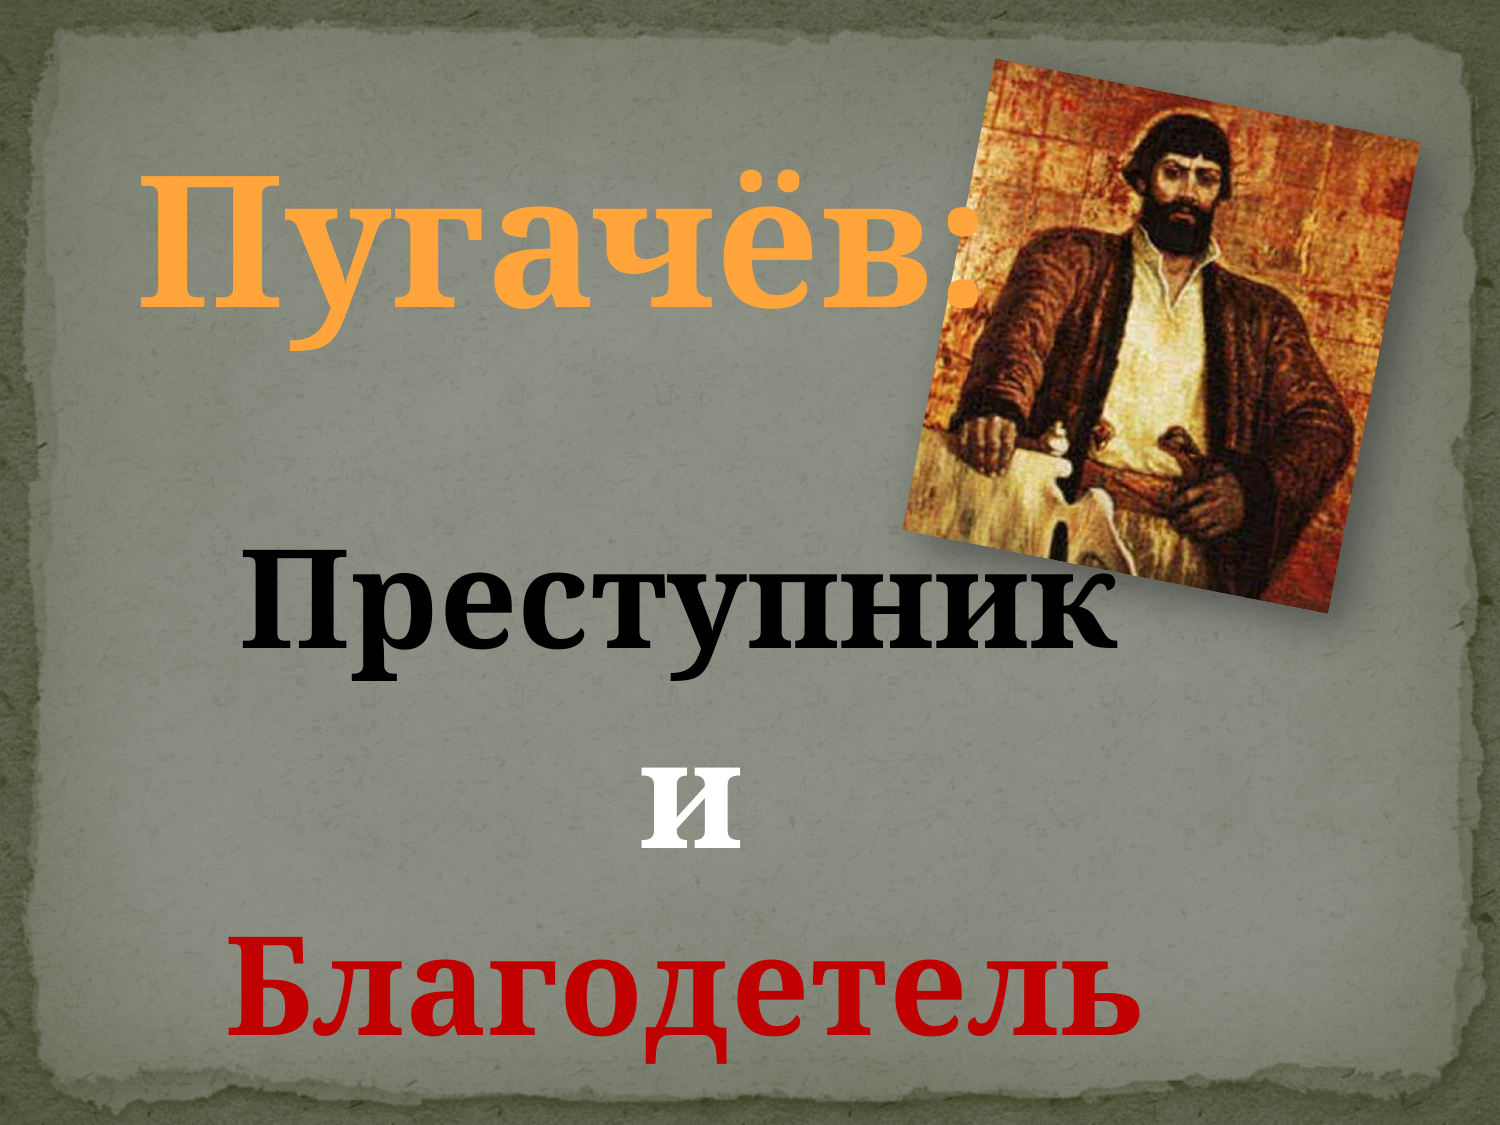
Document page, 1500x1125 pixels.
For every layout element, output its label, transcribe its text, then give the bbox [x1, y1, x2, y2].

picture [907, 58, 1421, 613]
text_box Благодетель [208, 890, 1198, 1071]
text_box Пугачёв: [121, 117, 933, 352]
text_box и [597, 691, 786, 887]
text_box Преступник [224, 503, 1134, 684]
